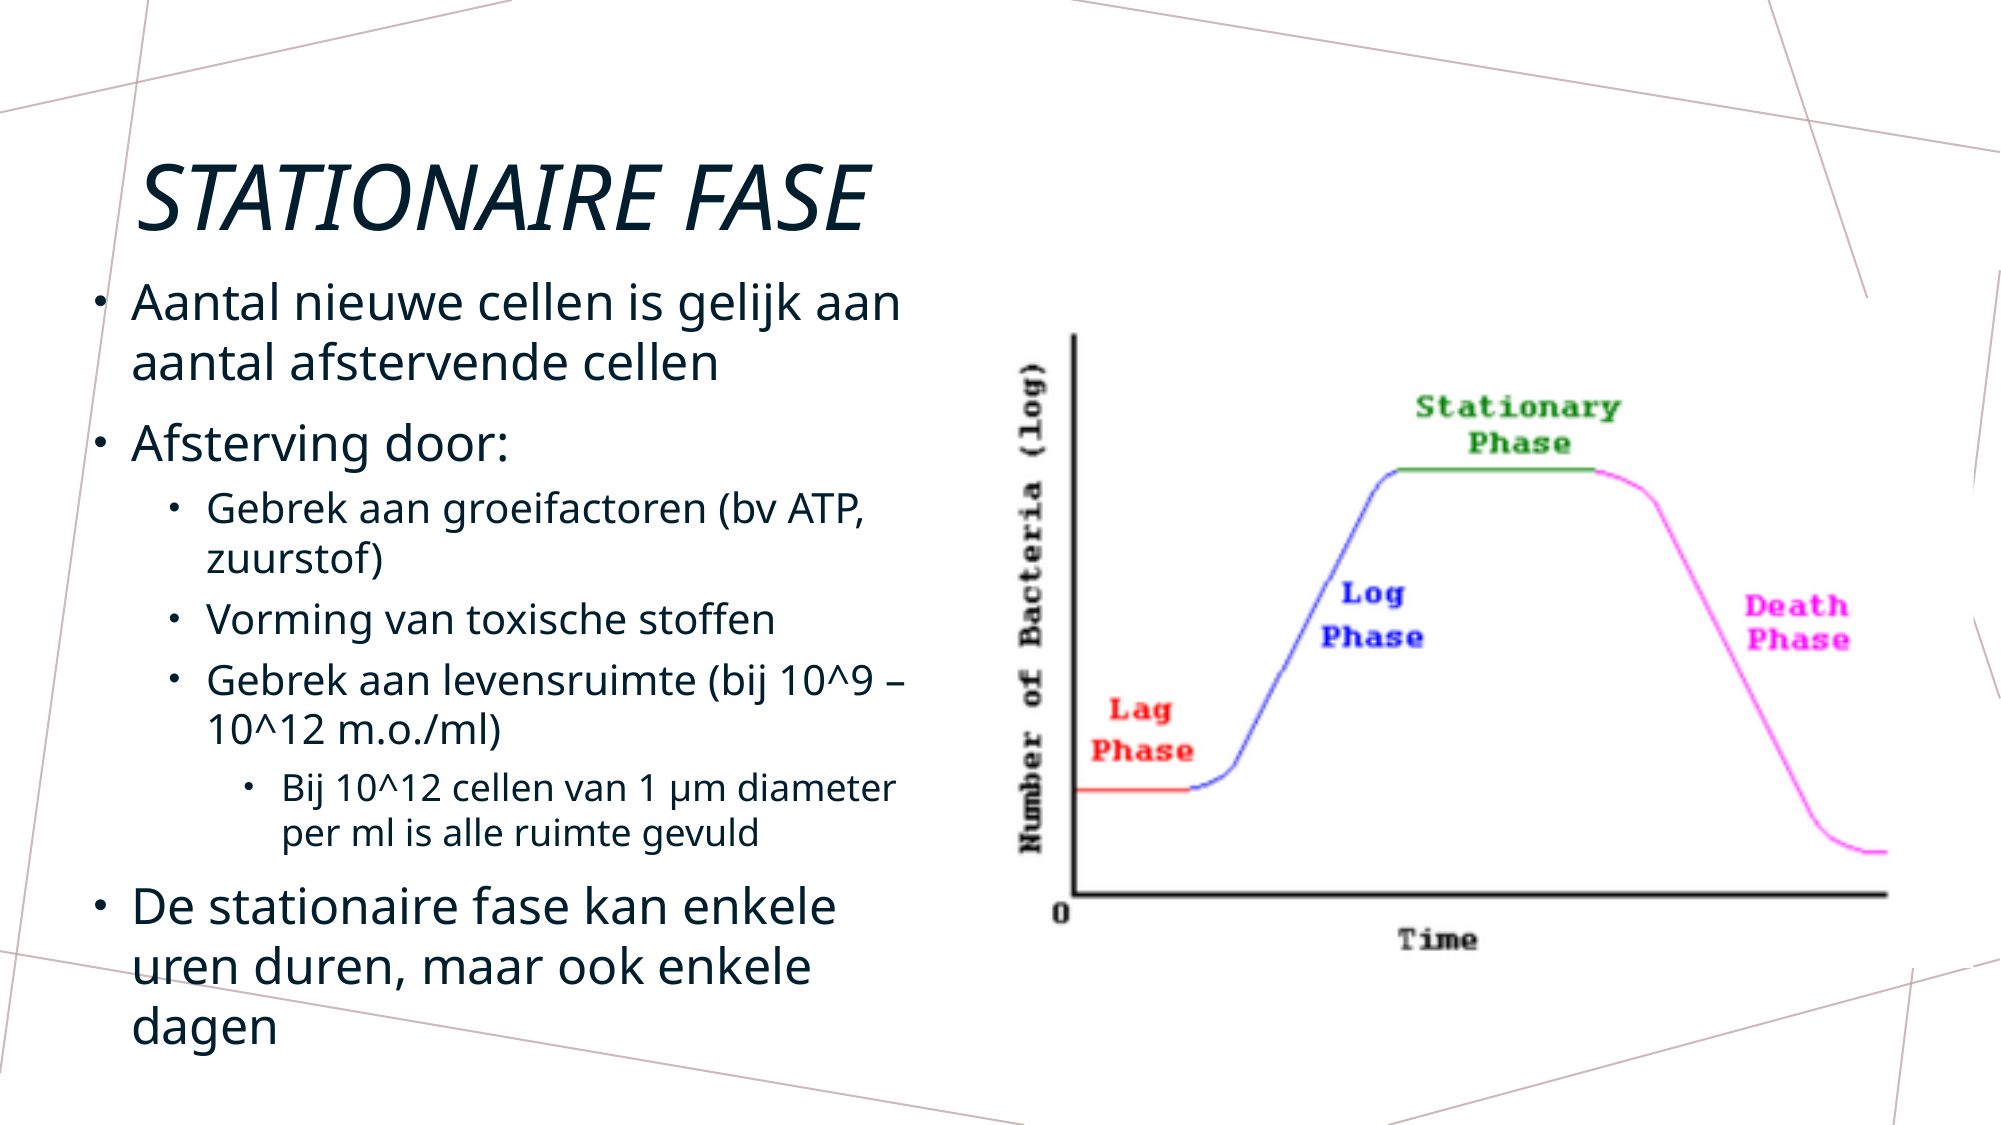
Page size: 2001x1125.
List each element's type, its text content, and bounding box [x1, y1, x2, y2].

picture [999, 298, 1974, 968]
list Aantal nieuwe cellen is gelijk aan aantal afstervende cellen Afsterving door: Gebrek aan groeifactoren (bv ATP, zuurstof) Vorming van toxische stoffen Gebrek aan levensruimte (bij 10^9 – 10^12 m.o./ml) Bij 10^12 cellen van 1 µm diameter per ml is alle ruimte gevuld De stationaire fase kan enkele uren duren, maar ook enkele dagen [78, 263, 962, 1125]
title stationaire fase [122, 87, 1851, 315]
